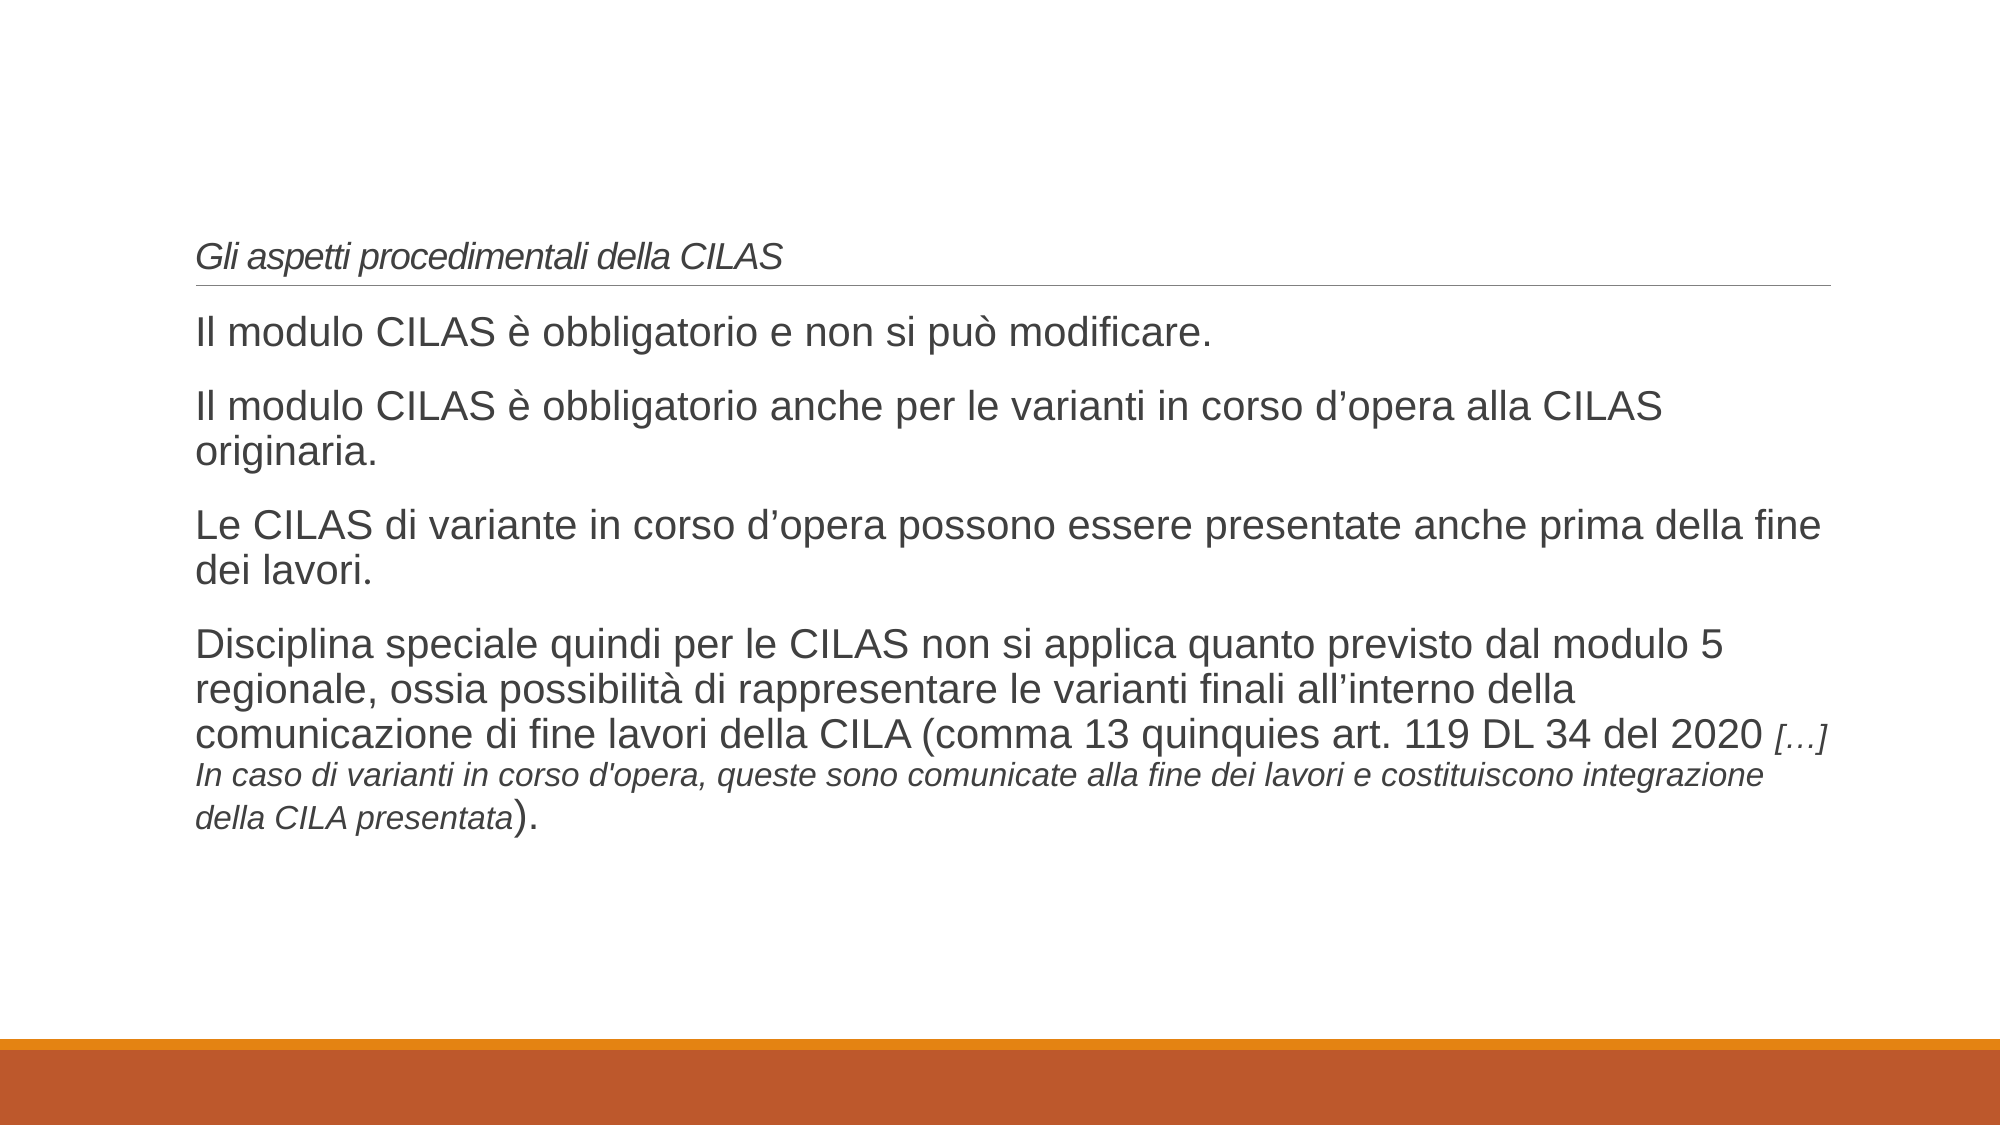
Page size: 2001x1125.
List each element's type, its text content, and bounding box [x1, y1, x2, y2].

list Il modulo CILAS è obbligatorio e non si può modificare. Il modulo CILAS è obbligatorio anche per le varianti in corso d’opera alla CILAS originaria. Le CILAS di variante in corso d’opera possono essere presentate anche prima della fine dei lavori. Disciplina speciale quindi per le CILAS non si applica quanto previsto dal modulo 5 regionale, ossia possibilità di rappresentare le varianti finali all’interno della comunicazione di fine lavori della CILA (comma 13 quinquies art. 119 DL 34 del 2020 […] In caso di varianti in corso d'opera, queste sono comunicate alla fine dei lavori e costituiscono integrazione della CILA presentata). [180, 302, 1830, 963]
title Gli aspetti procedimentali della CILAS [180, 47, 1830, 285]
